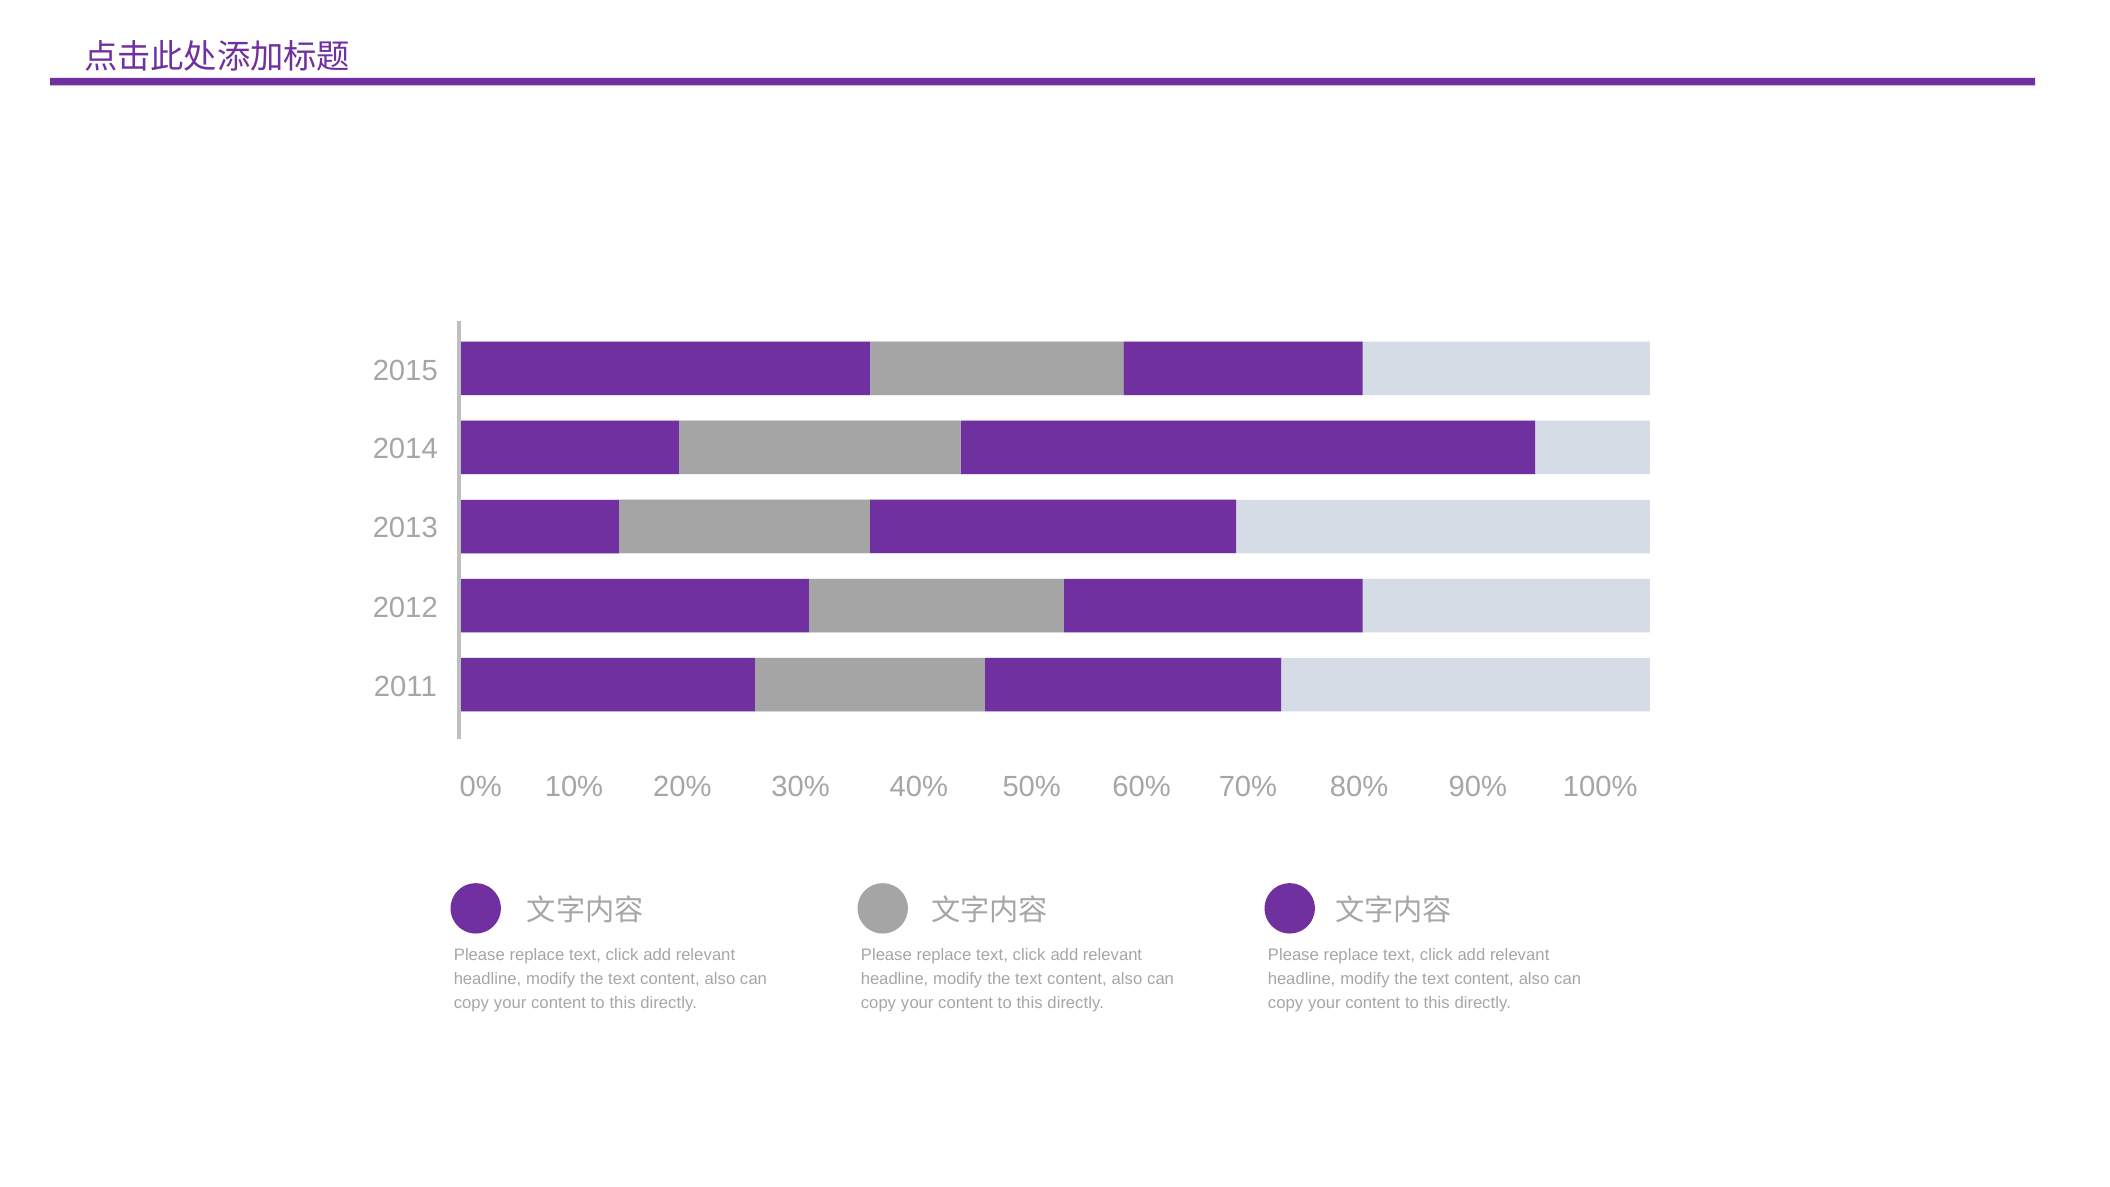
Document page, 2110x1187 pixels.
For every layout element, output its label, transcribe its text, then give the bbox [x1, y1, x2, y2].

text_box 文字内容 [512, 876, 659, 932]
text_box [449, 882, 502, 932]
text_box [357, 321, 1654, 807]
text_box [856, 882, 909, 932]
text_box 文字内容 [916, 876, 1063, 932]
text_box [1263, 882, 1316, 932]
text_box 点击此处添加标题 [69, 27, 380, 86]
text_box Please replace text, click add relevant headline, modify the text content, also can copy your content to this directly. [846, 932, 1215, 1020]
text_box Please replace text, click add relevant headline, modify the text content, also can copy your content to this directly. [1253, 932, 1622, 1020]
text_box Please replace text, click add relevant headline, modify the text content, also can copy your content to this directly. [439, 932, 808, 1020]
text_box 文字内容 [1320, 876, 1468, 932]
